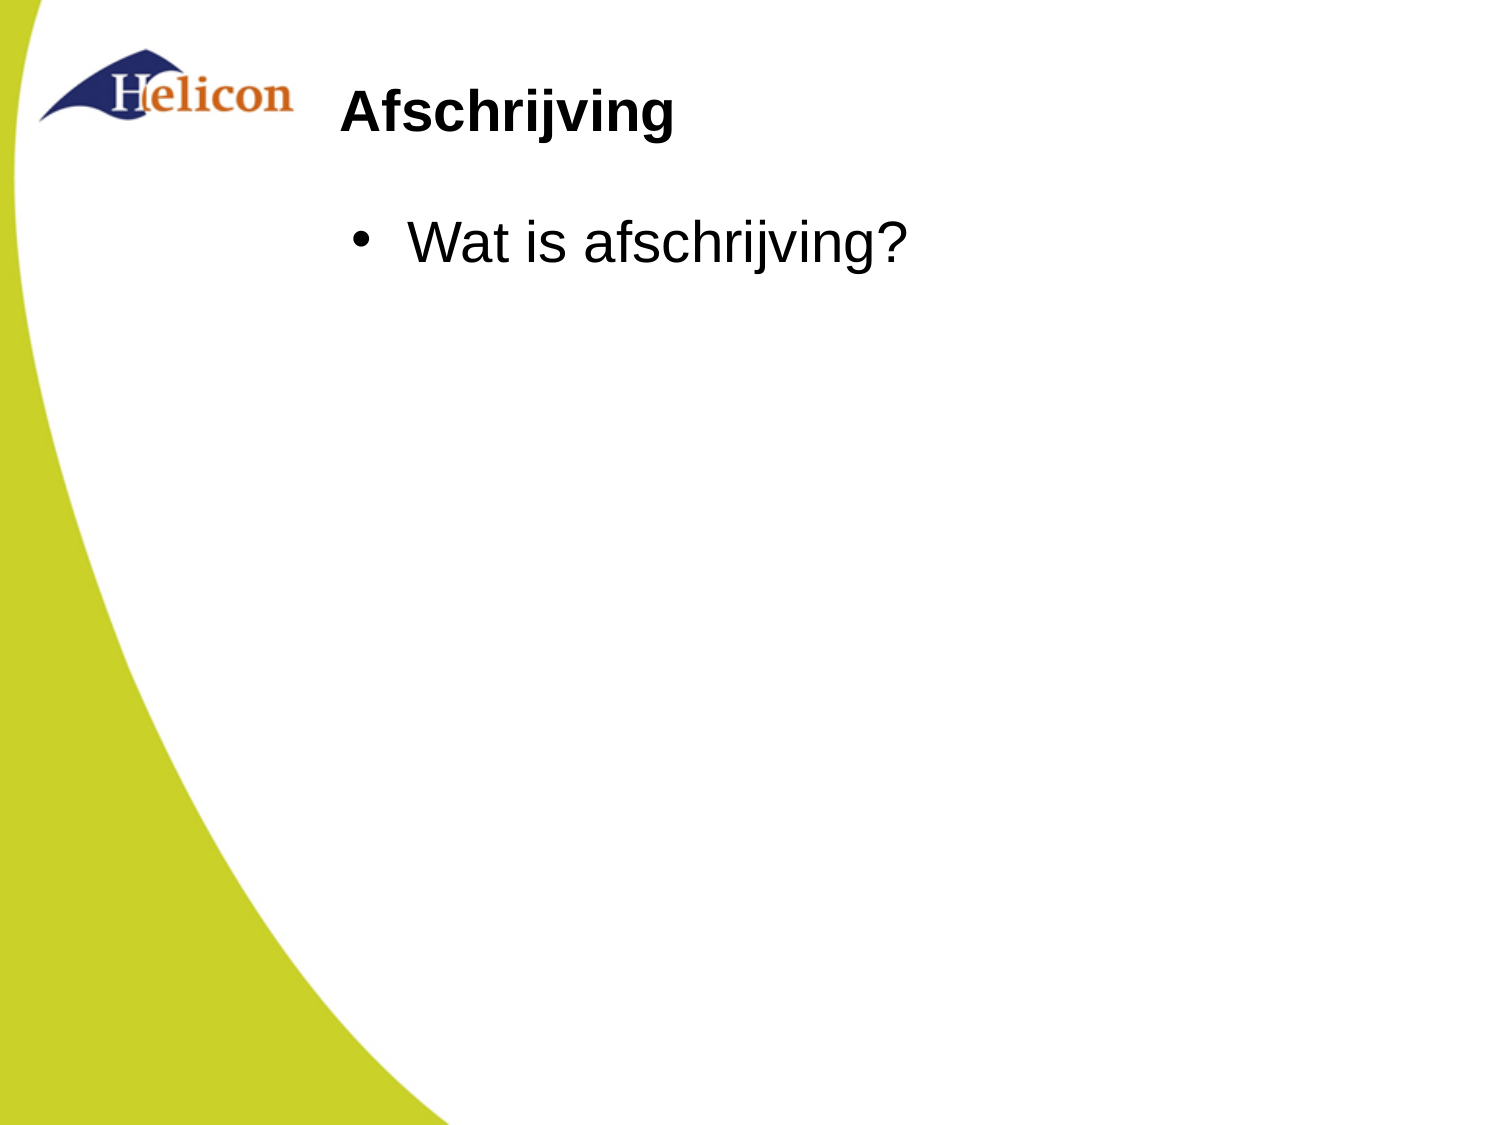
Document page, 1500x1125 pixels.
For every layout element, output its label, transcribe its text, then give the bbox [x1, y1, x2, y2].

picture [0, 0, 1500, 1125]
list Wat is afschrijving? [336, 196, 1425, 1005]
title Afschrijving [324, 54, 1415, 161]
